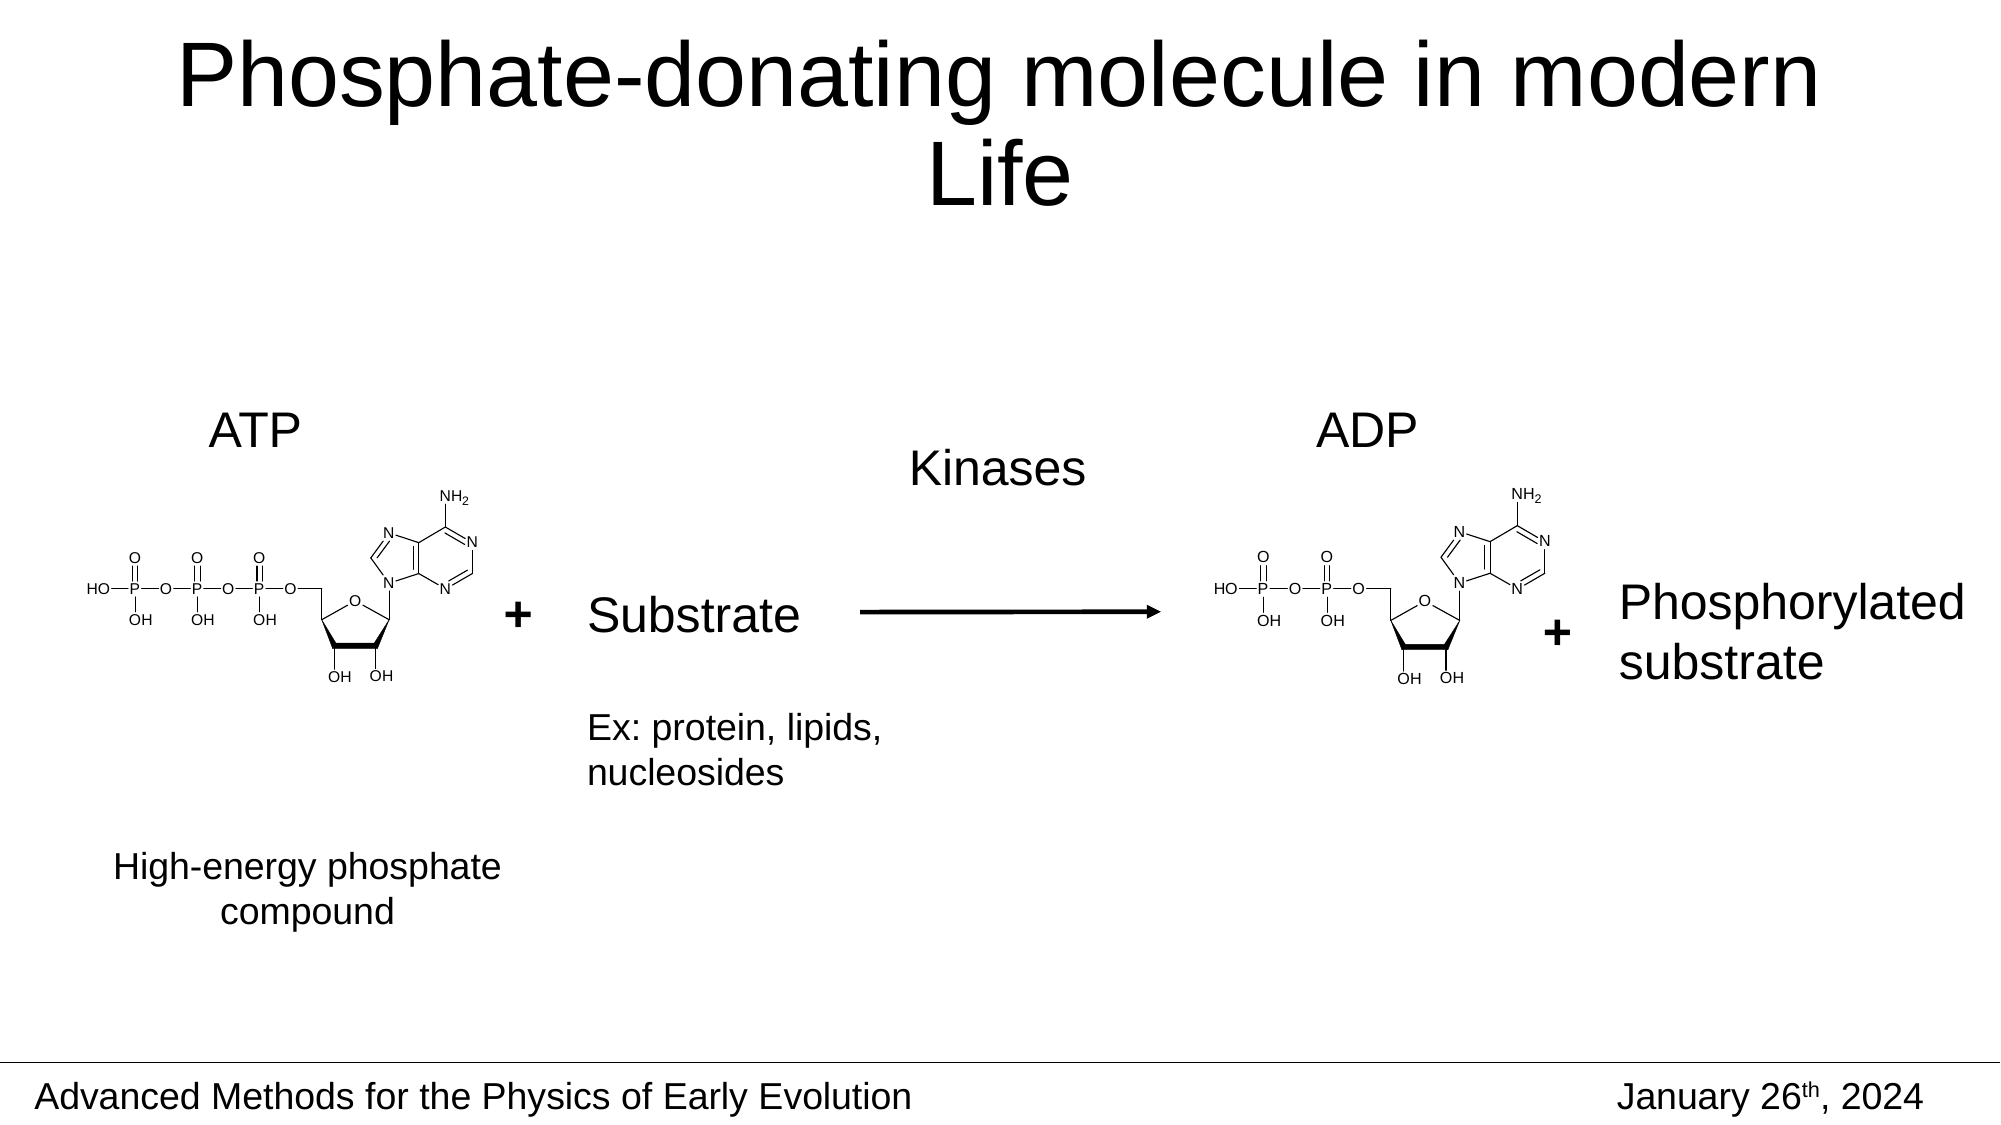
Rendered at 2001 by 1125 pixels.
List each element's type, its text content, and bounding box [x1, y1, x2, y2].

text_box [1213, 485, 1554, 689]
text_box High-energy phosphate compound [86, 834, 529, 940]
text_box ATP [193, 390, 341, 465]
text_box Phosphorylated substrate [1604, 562, 2000, 697]
text_box Substrate Ex: protein, lipids, nucleosides [572, 575, 900, 800]
text_box Kinases [894, 427, 1106, 503]
text_box + [1554, 592, 1599, 668]
text_box Advanced Methods for the Physics of Early Evolution [19, 1064, 928, 1125]
text_box + [488, 573, 560, 649]
title Phosphate-donating molecule in modern Life [137, 17, 1863, 236]
text_box January 26th, 2024 [1602, 1064, 1939, 1125]
text_box ADP [1301, 390, 1449, 465]
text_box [86, 487, 481, 687]
